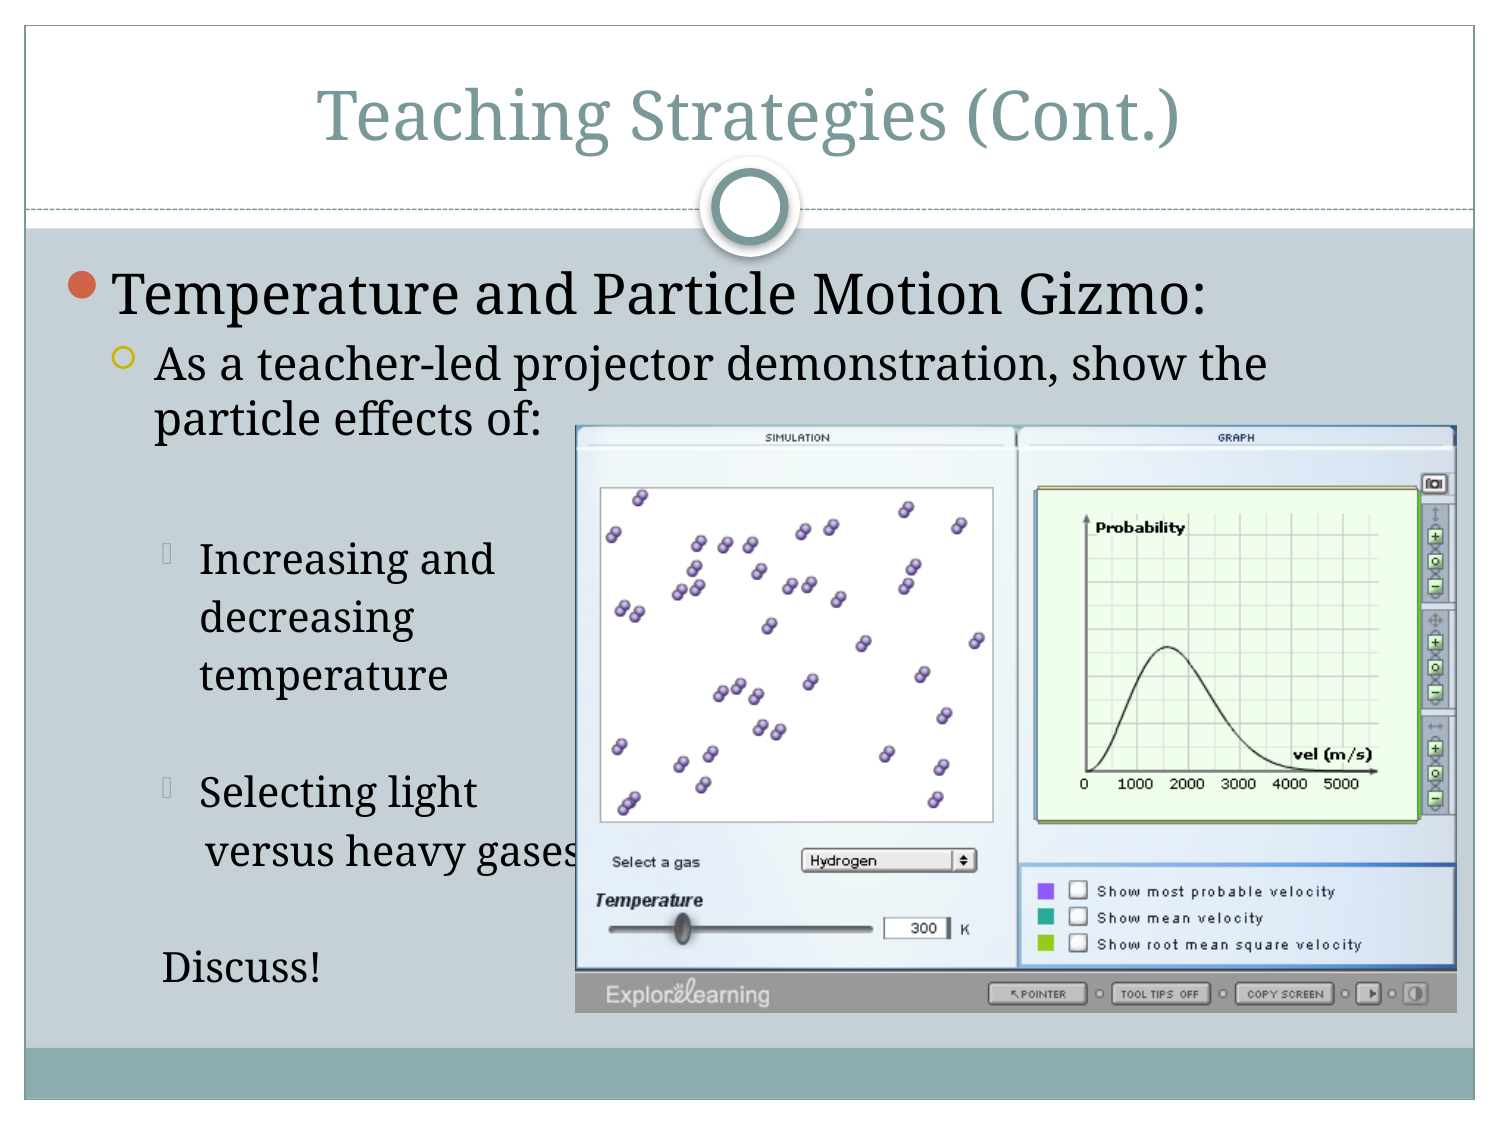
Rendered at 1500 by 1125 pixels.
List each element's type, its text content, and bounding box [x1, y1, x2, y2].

title Teaching Strategies (Cont.) [49, 37, 1450, 162]
list Temperature and Particle Motion Gizmo: As a teacher-led projector demonstration, show the particle effects of: Increasing and decreasing temperature Selecting light versus heavy gases Discuss! [49, 250, 1445, 1001]
picture [574, 424, 1457, 1013]
